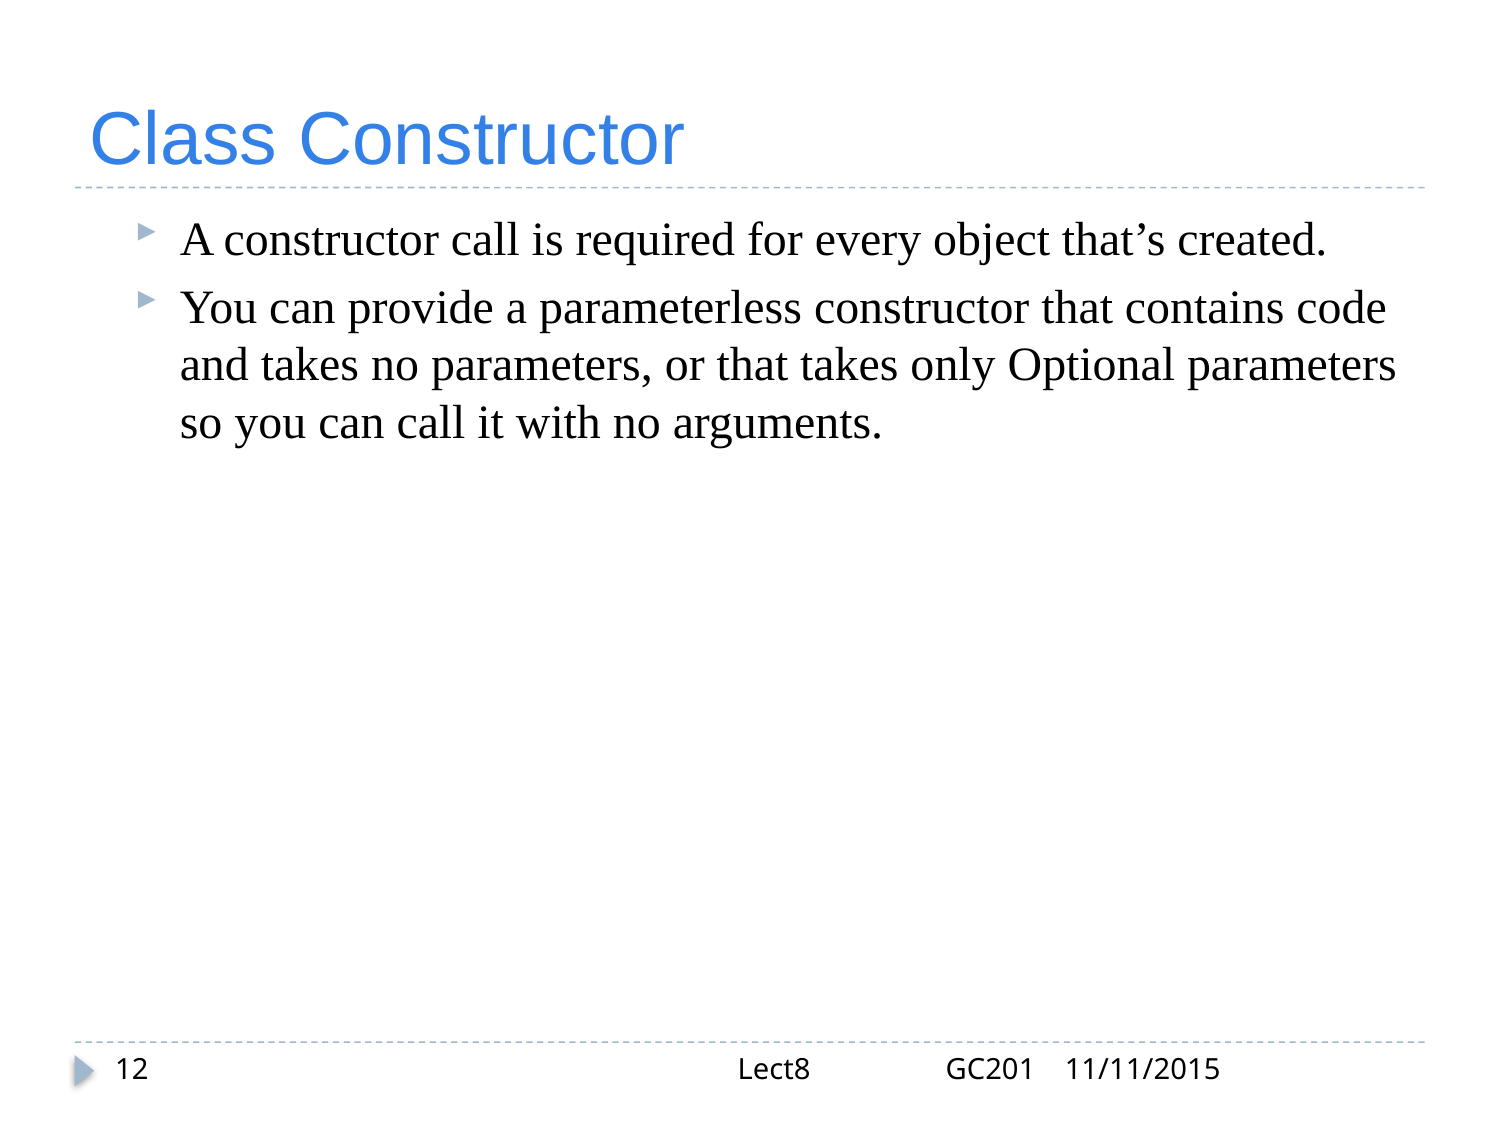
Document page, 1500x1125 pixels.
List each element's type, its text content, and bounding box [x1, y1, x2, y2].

list A constructor call is required for every object that’s created. You can provide a parameterless constructor that contains code and takes no parameters, or that takes only Optional parameters so you can call it with no arguments. [75, 200, 1425, 1006]
title Class Constructor [75, 24, 1425, 188]
slide_number 12 [100, 1042, 426, 1103]
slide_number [1051, 1042, 1426, 1103]
footer Lect8 GC201 [475, 1042, 1051, 1103]
